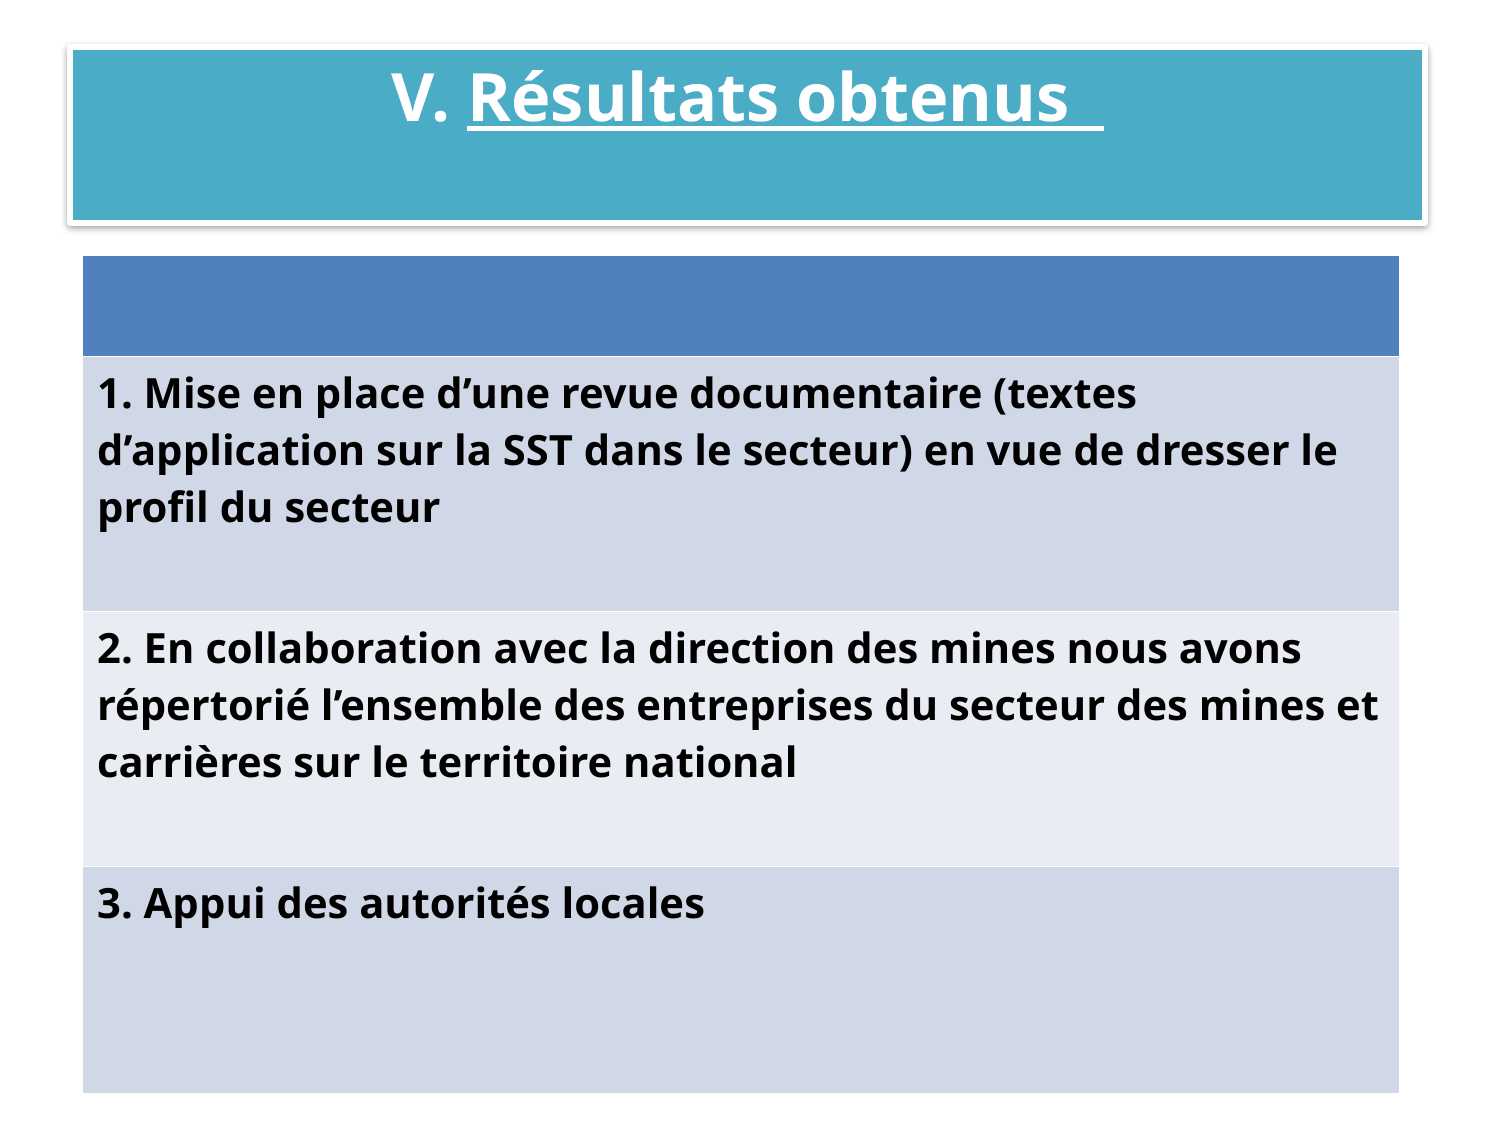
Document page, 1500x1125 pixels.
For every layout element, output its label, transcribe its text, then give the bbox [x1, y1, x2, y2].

table_cell 1. Mise en place d’une revue documentaire (textes d’application sur la SST dans le secteur) en vue de dresser le profil du secteur [83, 357, 1399, 611]
text_box V. Résultats obtenus [67, 44, 1428, 226]
table_header [83, 256, 1399, 356]
table_cell 3. Appui des autorités locales [83, 867, 1399, 1093]
table_cell 2. En collaboration avec la direction des mines nous avons répertorié l’ensemble des entreprises du secteur des mines et carrières sur le territoire national [83, 612, 1399, 866]
